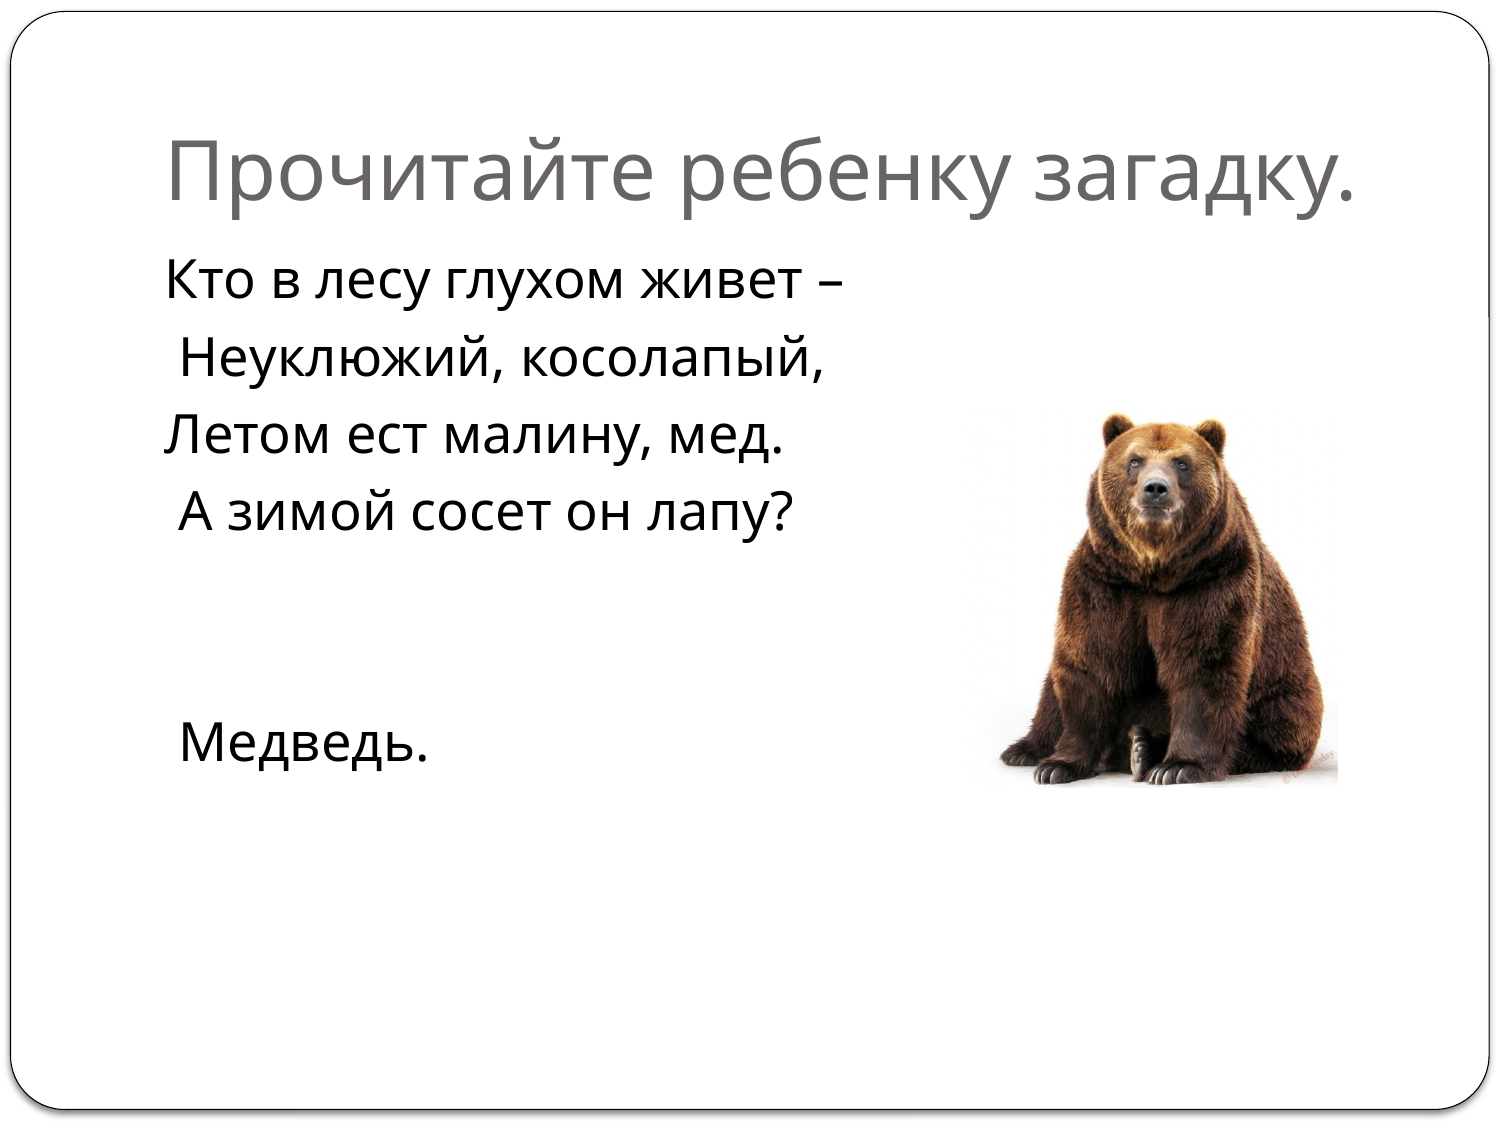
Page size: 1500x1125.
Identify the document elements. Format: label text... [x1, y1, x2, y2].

list Кто в лесу глухом живет – Неуклюжий, косолапый, Летом ест малину, мед. А зимой сосет он лапу? Медведь. [150, 237, 1425, 988]
title Прочитайте ребенку загадку. [150, 45, 1425, 233]
picture [962, 412, 1338, 788]
